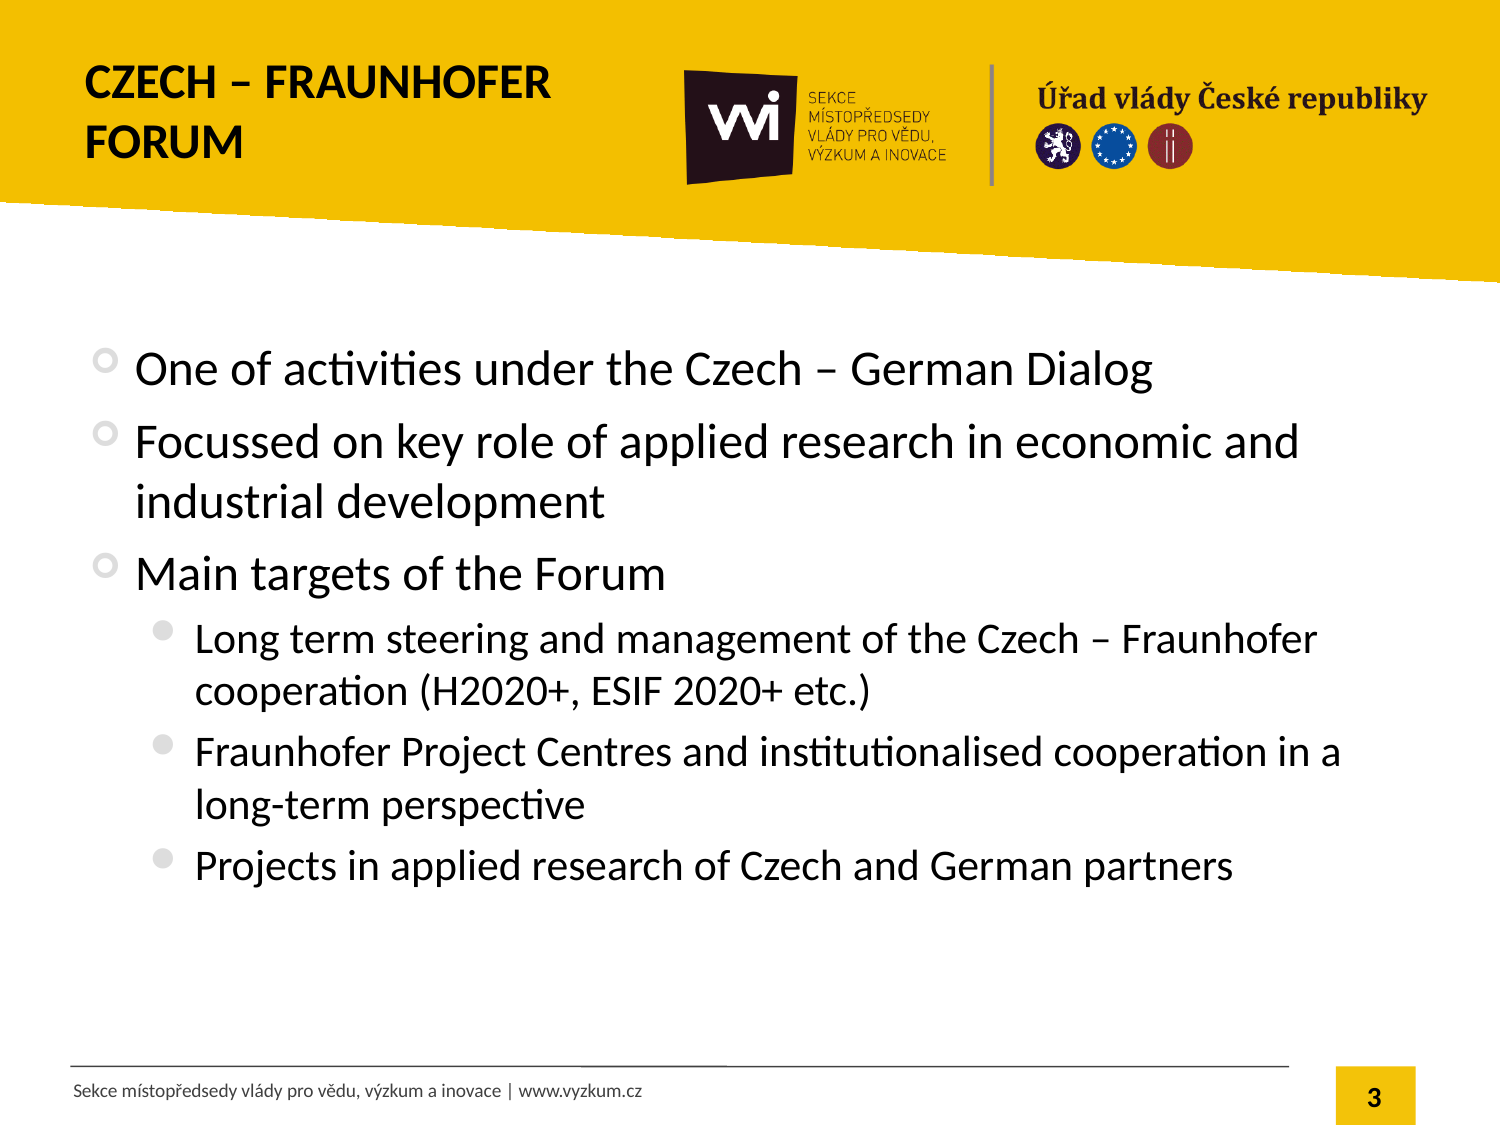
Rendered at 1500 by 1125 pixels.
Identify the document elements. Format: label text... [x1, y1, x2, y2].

list One of activities under the Czech – German Dialog Focussed on key role of applied research in economic and industrial development Main targets of the Forum Long term steering and management of the Czech – Fraunhofer cooperation (H2020+, ESIF 2020+ etc.) Fraunhofer Project Centres and institutionalised cooperation in a long-term perspective Projects in applied research of Czech and German partners [75, 328, 1418, 985]
title Czech – Fraunhofer Forum [70, 93, 633, 176]
slide_number 3 [1324, 1066, 1425, 1125]
picture [0, 0, 1500, 284]
